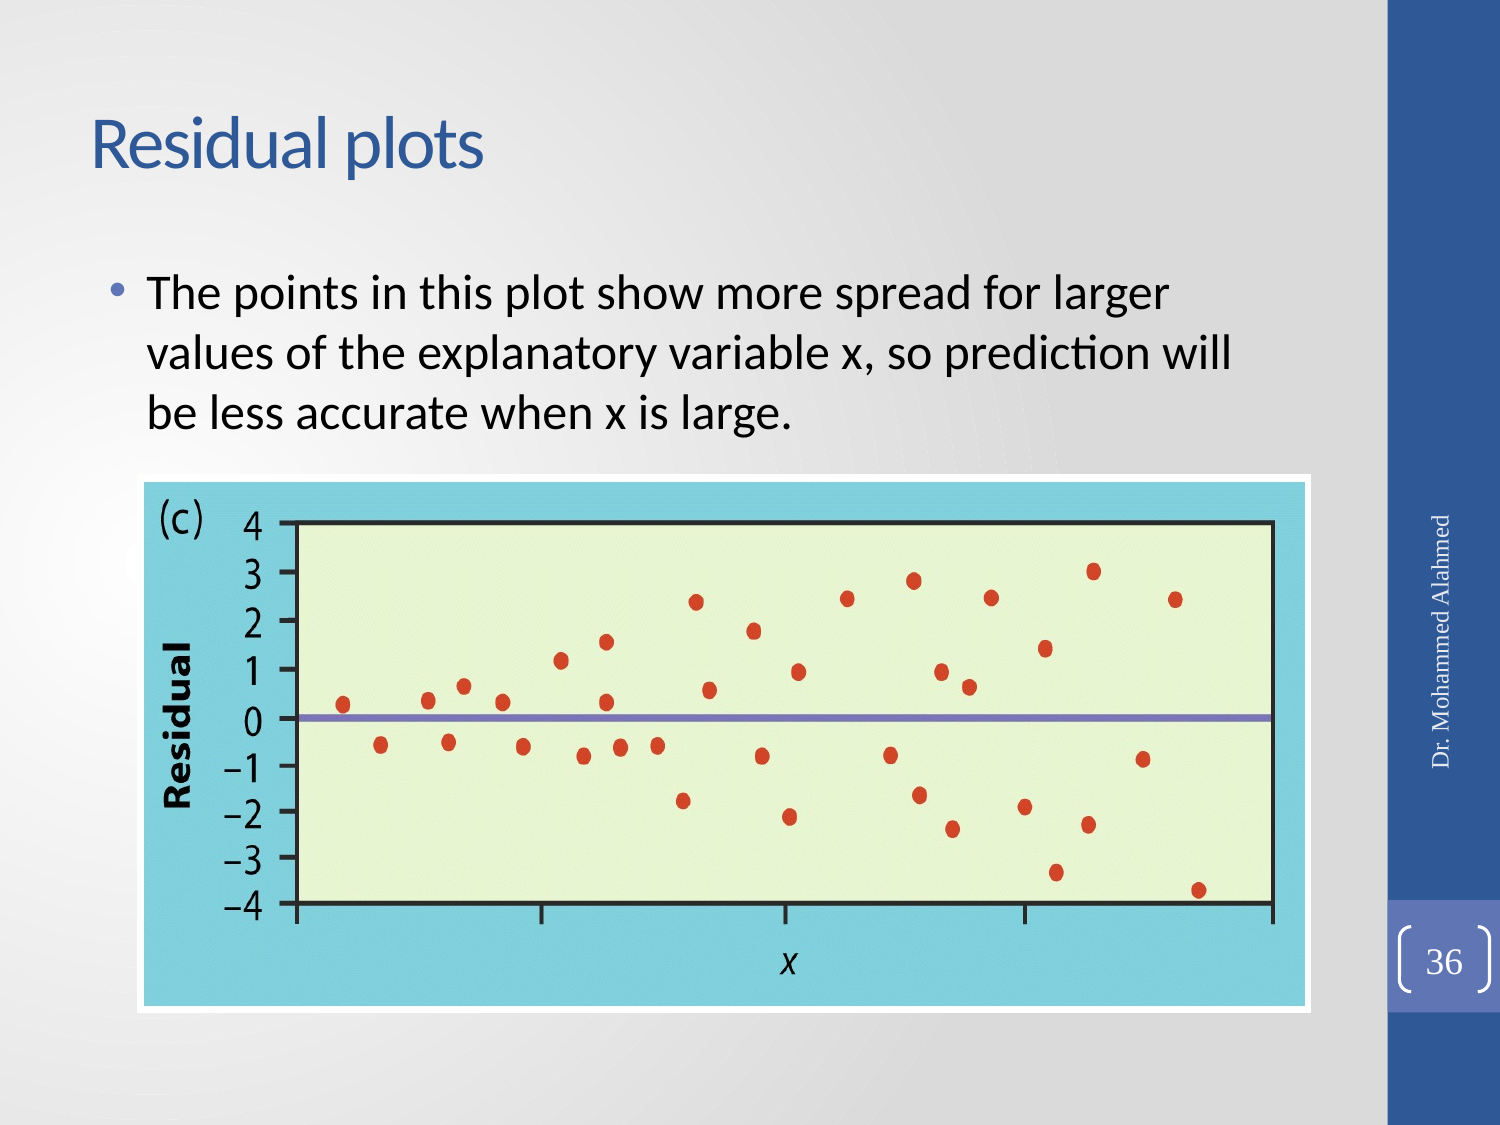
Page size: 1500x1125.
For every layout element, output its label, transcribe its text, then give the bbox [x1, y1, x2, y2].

slide_number 36 [1397, 925, 1492, 994]
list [136, 474, 1311, 1013]
footer Dr. Mohammed Alahmed [1408, 500, 1469, 889]
list The points in this plot show more spread for larger values of the explanatory variable x, so prediction will be less accurate when x is large. [75, 251, 1300, 425]
title Residual plots [75, 45, 1325, 233]
